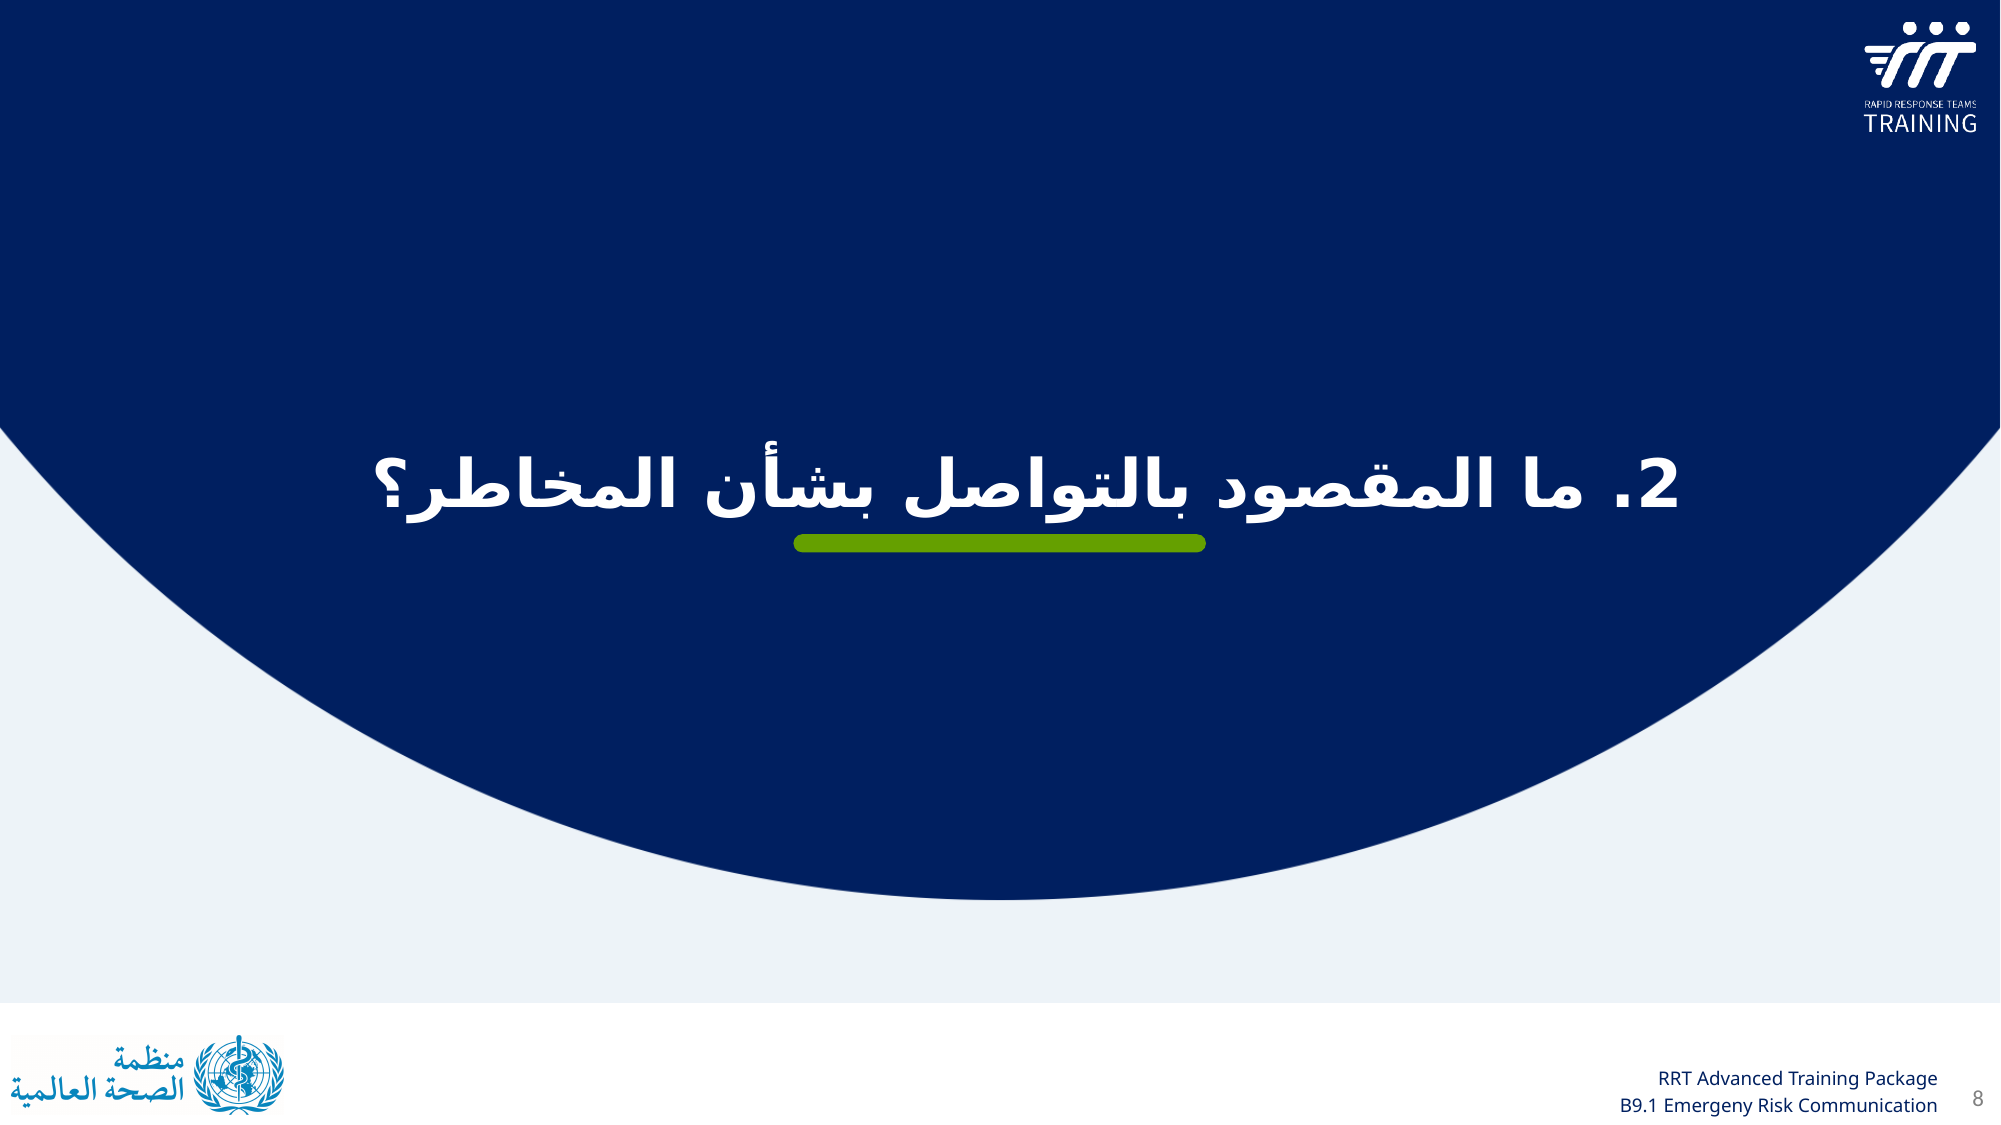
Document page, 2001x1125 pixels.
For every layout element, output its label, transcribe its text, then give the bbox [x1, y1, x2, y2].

text_box 2. ما المقصود بالتواصل بشأن المخاطر؟ [96, 323, 1958, 631]
picture [241, 1050, 247, 1059]
picture [0, 0, 2001, 1003]
picture [11, 1035, 284, 1115]
